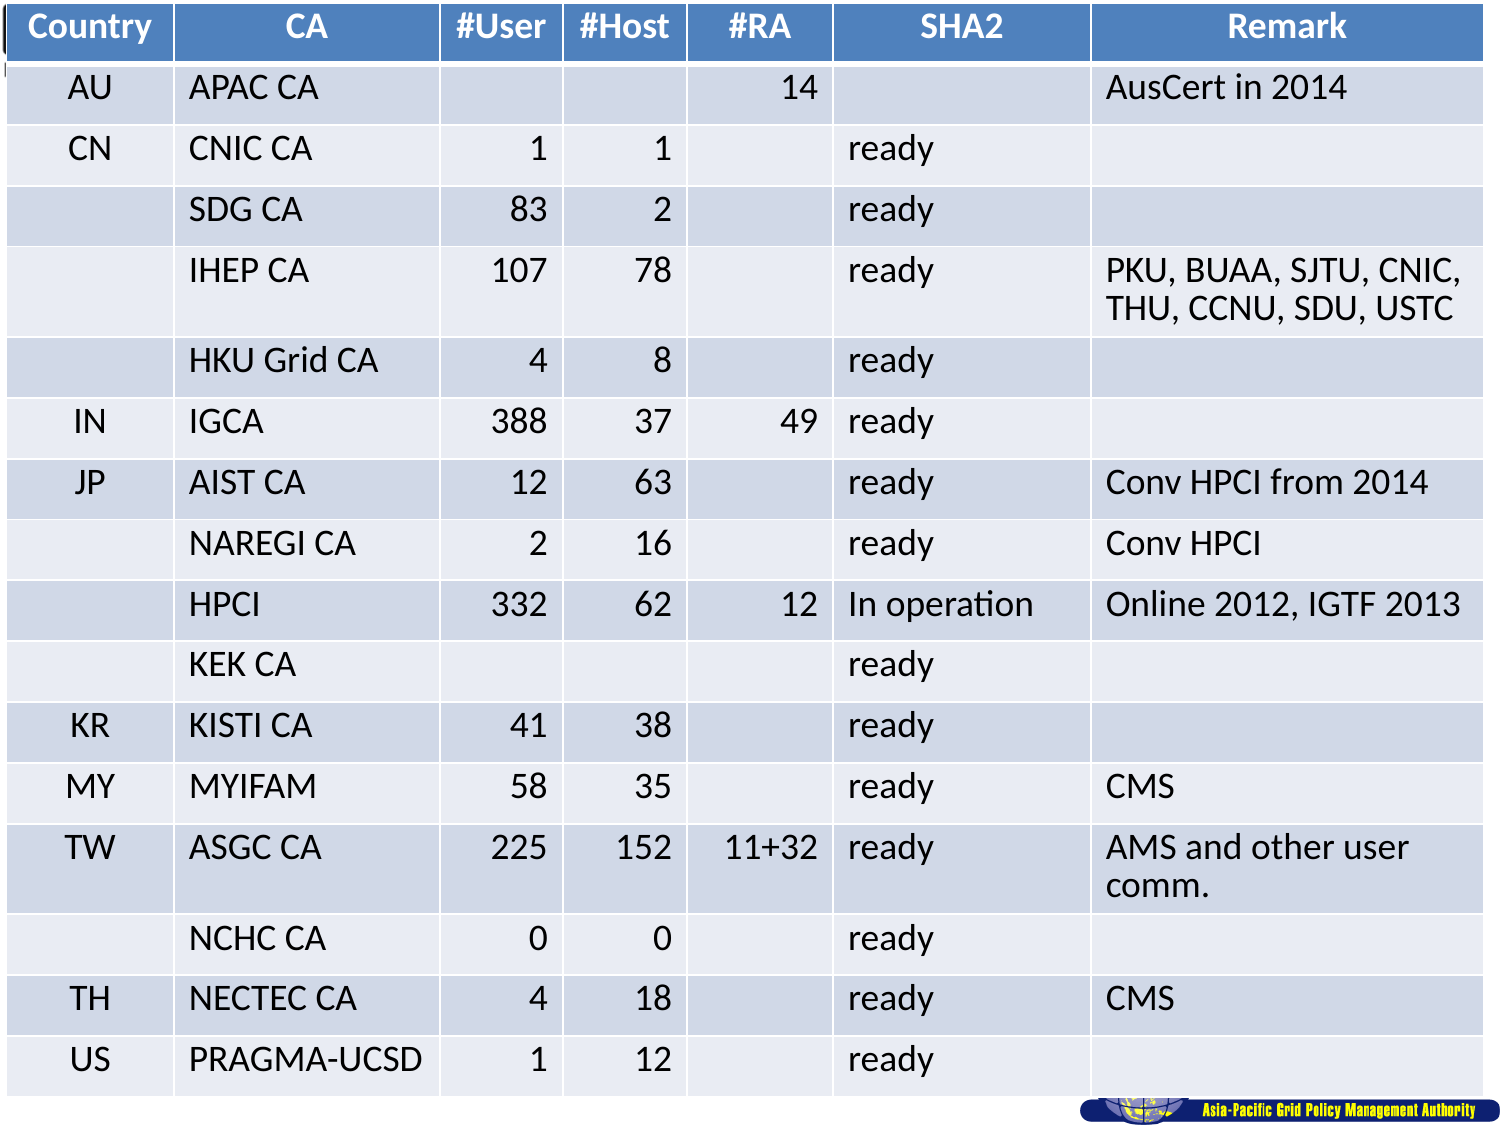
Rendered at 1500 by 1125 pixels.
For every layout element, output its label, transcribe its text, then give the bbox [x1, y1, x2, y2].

table_cell [7, 520, 173, 579]
table_cell KEK CA [175, 642, 439, 701]
table_cell [441, 67, 562, 124]
table_cell ready [834, 1037, 1075, 1096]
table_cell IHEP CA [175, 247, 439, 336]
table_cell 2 [441, 520, 562, 579]
table_header Remark [1092, 4, 1483, 61]
table_cell 225 [441, 825, 562, 913]
table_cell NCHC CA [175, 915, 439, 974]
table_cell AU [7, 116, 173, 124]
table_cell [7, 581, 173, 640]
table_header #Host [564, 4, 686, 61]
table_cell APAC CA [175, 67, 439, 124]
table_cell 49 [688, 399, 832, 458]
table_cell HPCI [175, 581, 439, 640]
table_cell TW [7, 825, 173, 913]
table_cell [688, 915, 832, 974]
table_cell AMS and other user comm. [1092, 825, 1483, 913]
table_cell [688, 703, 832, 762]
table_cell 8 [564, 338, 686, 397]
table_cell [688, 126, 832, 185]
table_cell Online 2012, IGTF 2013 [1092, 581, 1483, 640]
table_cell 16 [564, 520, 686, 579]
table_cell 107 [441, 247, 562, 336]
table_cell [7, 338, 173, 397]
table_cell MY [7, 764, 173, 823]
table_cell ASGC CA [175, 825, 439, 913]
table_cell ready [834, 520, 1090, 579]
table_cell 18 [564, 976, 686, 1035]
table_cell [688, 247, 832, 336]
table_header #RA [688, 4, 832, 61]
table_cell [1092, 703, 1483, 762]
table_cell [564, 642, 686, 701]
table_cell 12 [564, 1037, 686, 1096]
table_cell ready [834, 338, 1090, 397]
table_cell 35 [564, 764, 686, 823]
table_cell ready [834, 247, 1090, 336]
table_cell ready [834, 187, 1090, 246]
table_cell IGCA [175, 399, 439, 458]
table_cell 83 [441, 187, 562, 246]
table_cell [1092, 642, 1483, 701]
table_cell 58 [441, 764, 562, 823]
table_cell CN [7, 126, 173, 185]
picture [0, 0, 255, 108]
table_cell [688, 976, 832, 1035]
table_cell [688, 338, 832, 397]
table_cell IN [7, 399, 173, 458]
table_cell [1092, 915, 1483, 974]
table_cell 152 [564, 825, 686, 913]
table_header SHA2 [834, 4, 1090, 61]
table_cell 78 [564, 247, 686, 336]
table_cell HKU Grid CA [175, 338, 439, 397]
table_cell Conv HPCI from 2014 [1092, 460, 1483, 519]
table_cell 38 [564, 703, 686, 762]
table_cell CMS [1092, 976, 1483, 1017]
table_cell CNIC CA [175, 126, 439, 185]
table_cell [7, 187, 173, 246]
table_cell [688, 642, 832, 701]
table_cell [1092, 338, 1483, 397]
table_cell ready [834, 915, 1090, 974]
table_cell MYIFAM [175, 764, 439, 823]
table_cell [688, 764, 832, 823]
table_cell [7, 247, 173, 336]
table_cell [1092, 187, 1483, 246]
table_cell [1092, 126, 1483, 185]
table_cell NECTEC CA [175, 976, 439, 1035]
table_cell 388 [441, 399, 562, 458]
table_cell 41 [441, 703, 562, 762]
table_cell 2 [564, 187, 686, 246]
table_cell [441, 642, 562, 701]
table_cell [1092, 399, 1483, 458]
table_cell ready [834, 976, 1090, 1035]
table_cell Conv HPCI [1092, 520, 1483, 579]
table_cell 0 [564, 915, 686, 974]
table_cell [688, 520, 832, 579]
table_cell [834, 67, 1090, 124]
table_cell [688, 1037, 832, 1096]
table_header #User [441, 4, 562, 61]
table_cell 0 [441, 915, 562, 974]
table_cell JP [7, 460, 173, 519]
table_cell 14 [688, 67, 832, 124]
table_cell ready [834, 764, 1090, 823]
table_cell SDG CA [175, 187, 439, 246]
table_cell [688, 460, 832, 519]
table_cell KISTI CA [175, 703, 439, 762]
table_cell 37 [564, 399, 686, 458]
table_cell In operation [834, 581, 1090, 640]
table_cell 12 [688, 581, 832, 640]
table_cell ready [834, 126, 1090, 185]
table_cell 12 [441, 460, 562, 519]
table_cell [7, 915, 173, 974]
table_cell 1 [564, 126, 686, 185]
table_cell 1 [441, 126, 562, 185]
table_cell 1 [441, 1037, 562, 1096]
table_cell AIST CA [175, 460, 439, 519]
table_cell 62 [564, 581, 686, 640]
table_cell TH [7, 976, 173, 1035]
table_header CA [258, 4, 439, 61]
table_cell ready [834, 642, 1090, 701]
picture [1080, 1018, 1500, 1125]
table_cell 11+32 [688, 825, 832, 913]
table_cell ready [834, 399, 1090, 458]
table_cell ready [834, 460, 1090, 519]
table_cell KR [7, 703, 173, 762]
table_cell [564, 67, 686, 124]
table_cell 63 [564, 460, 686, 519]
table_cell CMS [1092, 764, 1483, 823]
table_cell NAREGI CA [175, 520, 439, 579]
table_cell 4 [441, 338, 562, 397]
table_cell 332 [441, 581, 562, 640]
table_cell AusCert in 2014 [1092, 67, 1483, 124]
table_cell [688, 187, 832, 246]
table_cell ready [834, 703, 1090, 762]
table_cell [7, 642, 173, 701]
table_cell US [7, 1037, 173, 1096]
table_cell PKU, BUAA, SJTU, CNIC, THU, CCNU, SDU, USTC [1092, 247, 1483, 336]
table_cell ready [834, 825, 1090, 913]
table_cell PRAGMA-UCSD [175, 1037, 439, 1096]
table_cell 4 [441, 976, 562, 1035]
